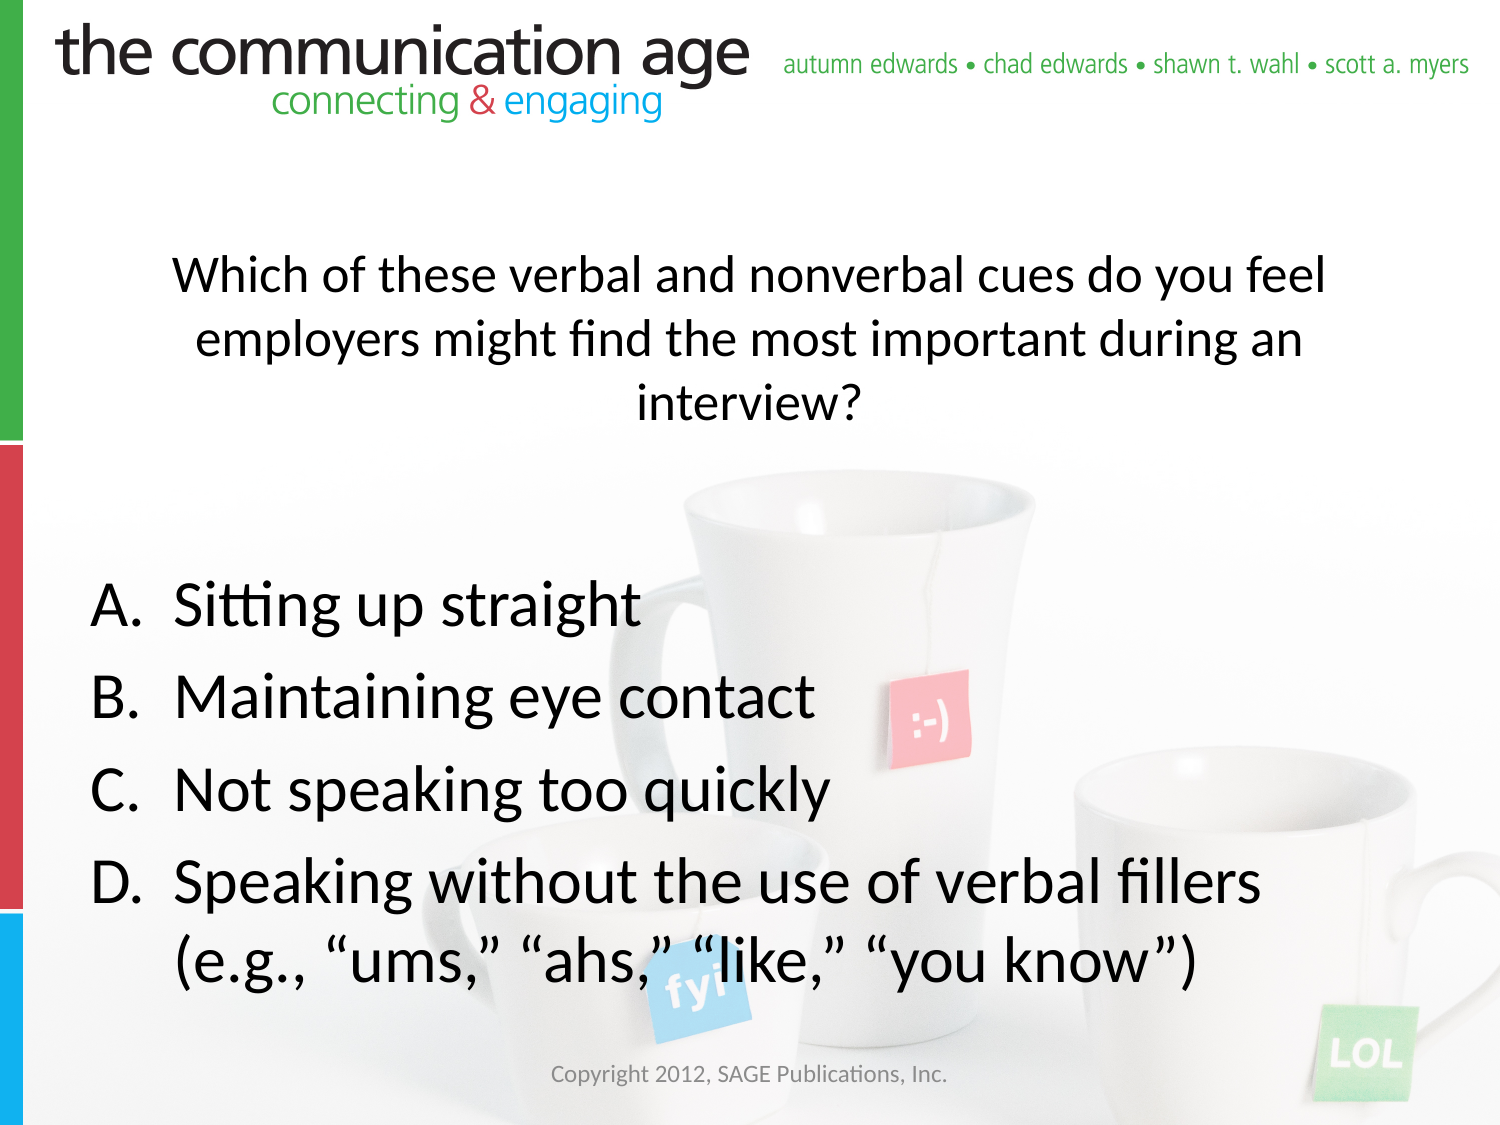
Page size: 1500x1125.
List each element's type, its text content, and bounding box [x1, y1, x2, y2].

title Which of these verbal and nonverbal cues do you feel employers might find the most important during an interview? [75, 230, 1425, 504]
list Sitting up straight Maintaining eye contact Not speaking too quickly Speaking without the use of verbal fillers (e.g., “ums,” “ahs,” “like,” “you know”) [75, 553, 1425, 1005]
footer Copyright 2012, SAGE Publications, Inc. [512, 1042, 988, 1103]
picture [0, 0, 1500, 1125]
